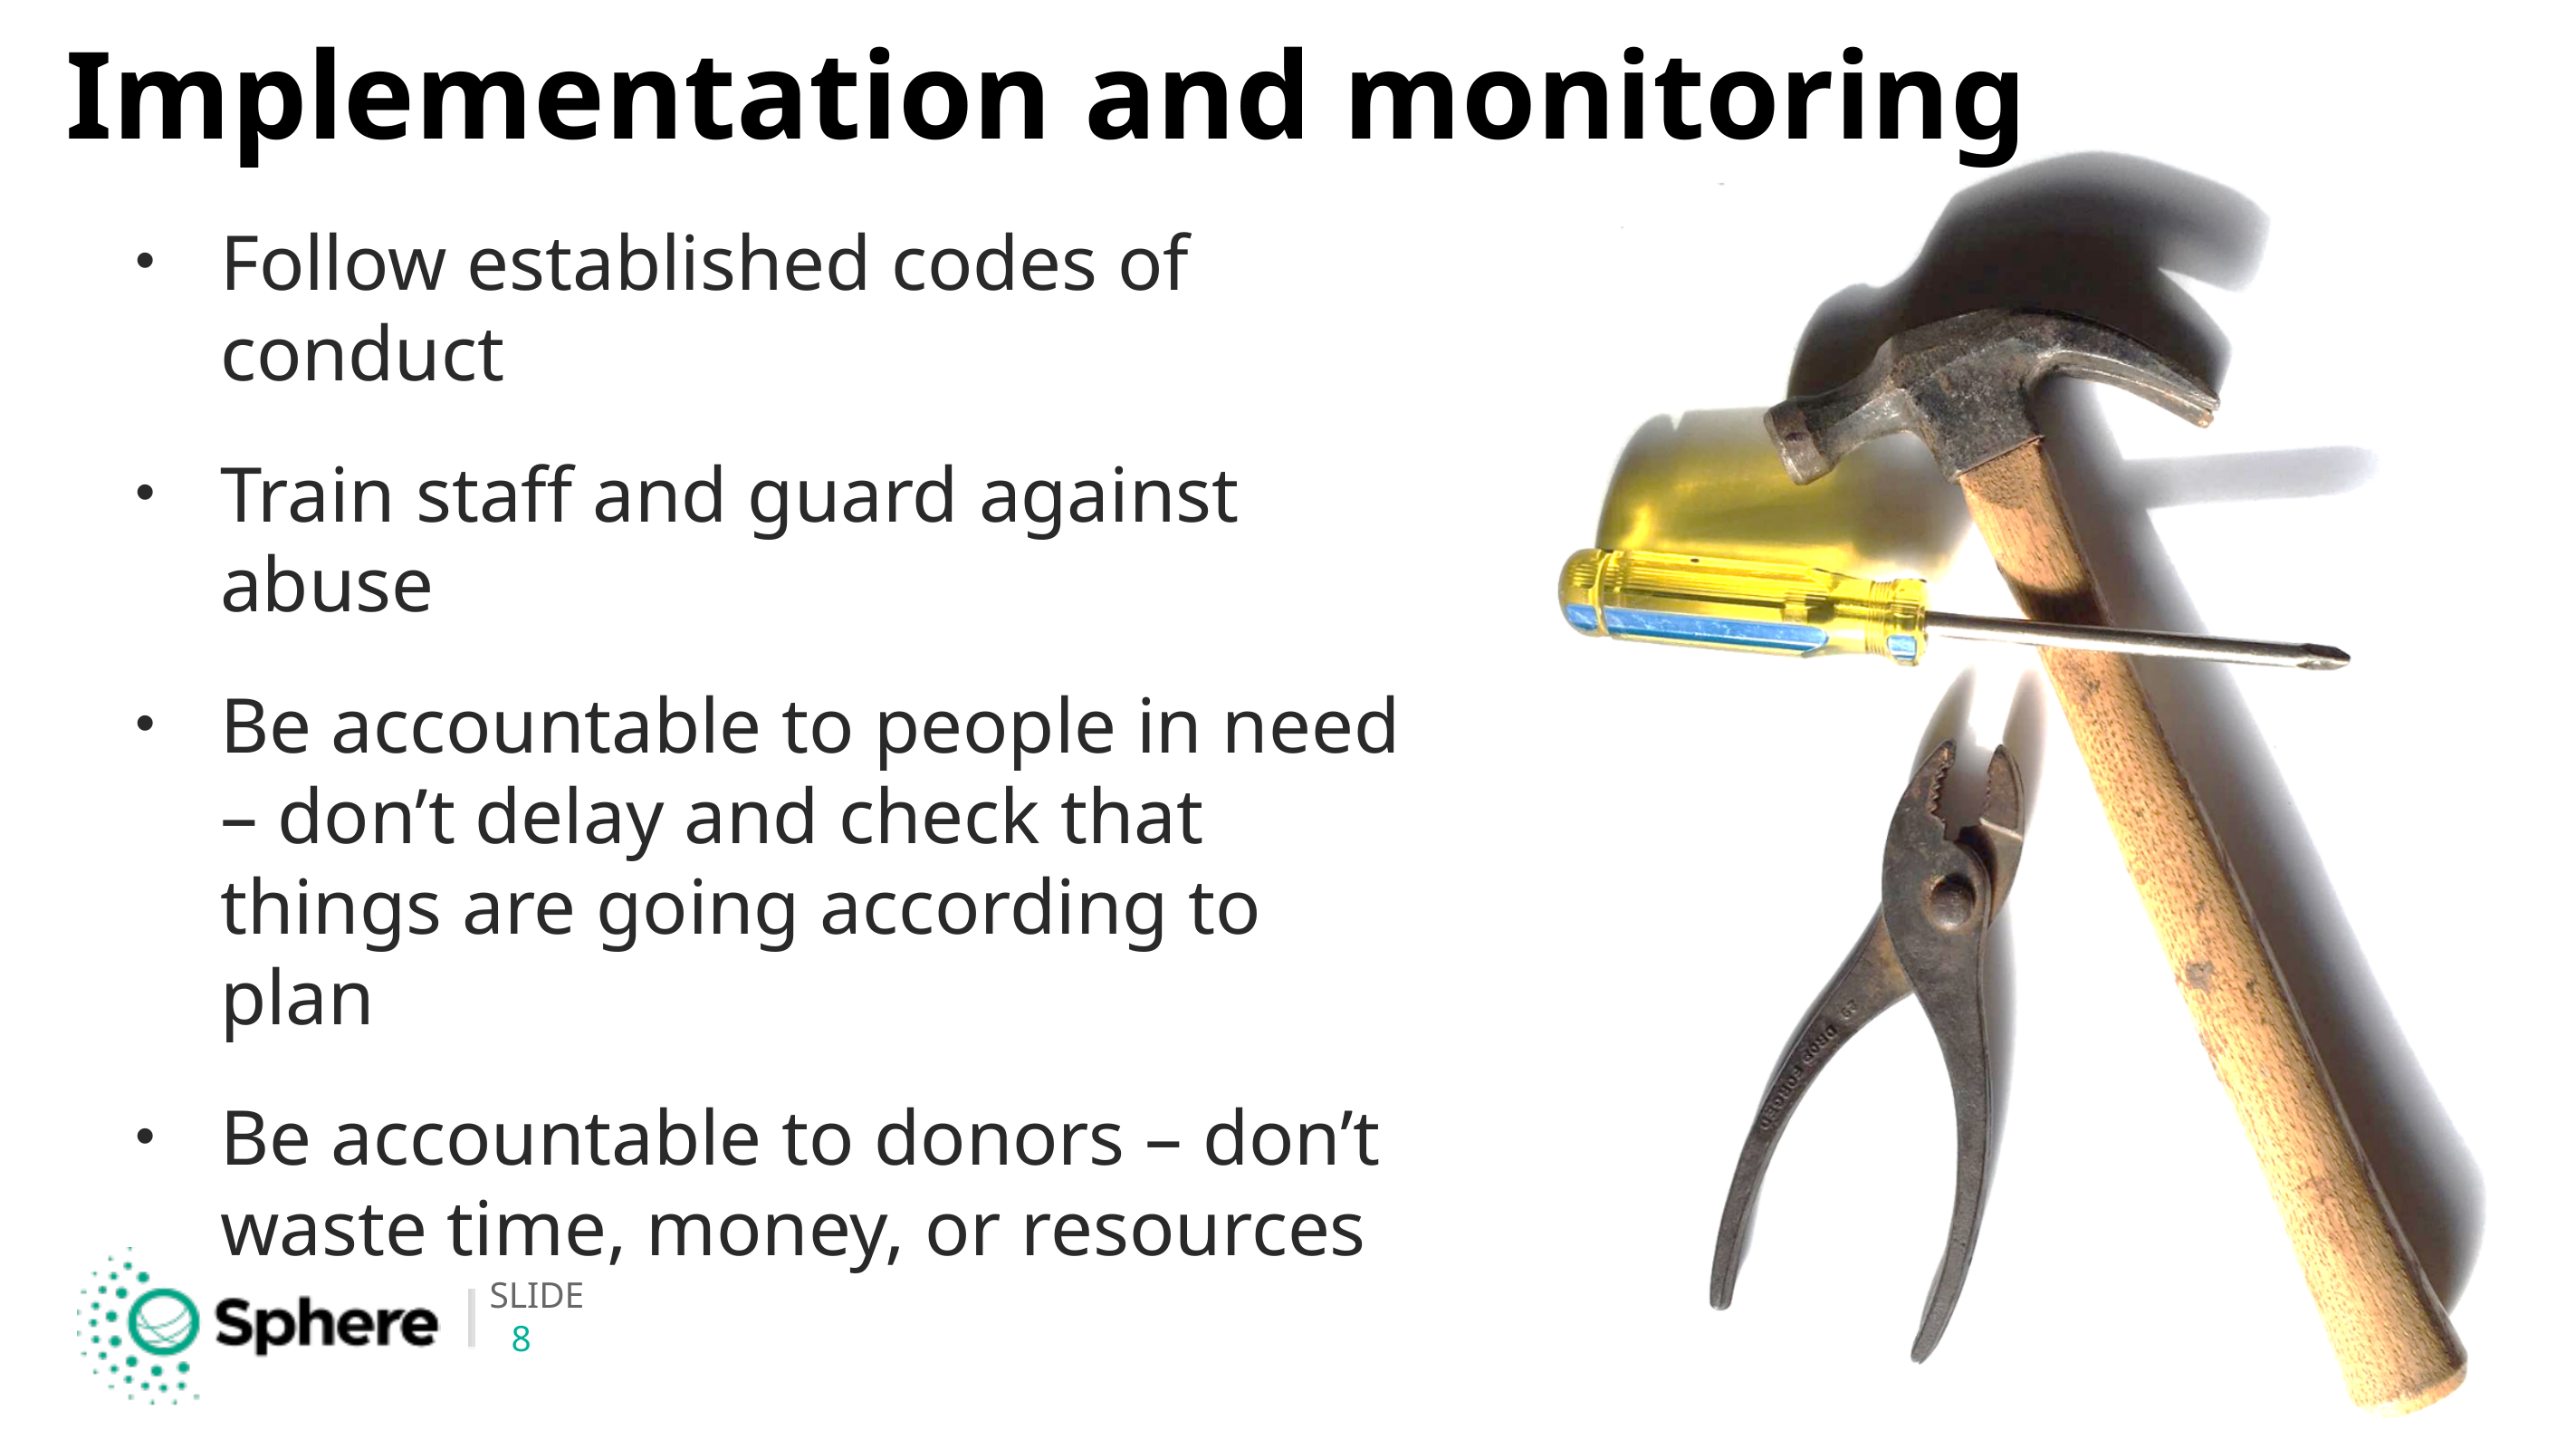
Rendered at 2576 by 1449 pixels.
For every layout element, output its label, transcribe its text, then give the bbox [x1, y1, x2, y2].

title Implementation and monitoring [57, 10, 2131, 179]
picture [77, 1247, 441, 1407]
picture [1253, 93, 2576, 1449]
picture [468, 1339, 479, 1349]
list Follow established codes of conduct Train staff and guard against abuse Be accountable to people in need – don’t delay and check that things are going according to plan Be accountable to donors – don’t waste time, money, or resources [127, 206, 1248, 1339]
slide_number 8 [503, 1308, 563, 1367]
